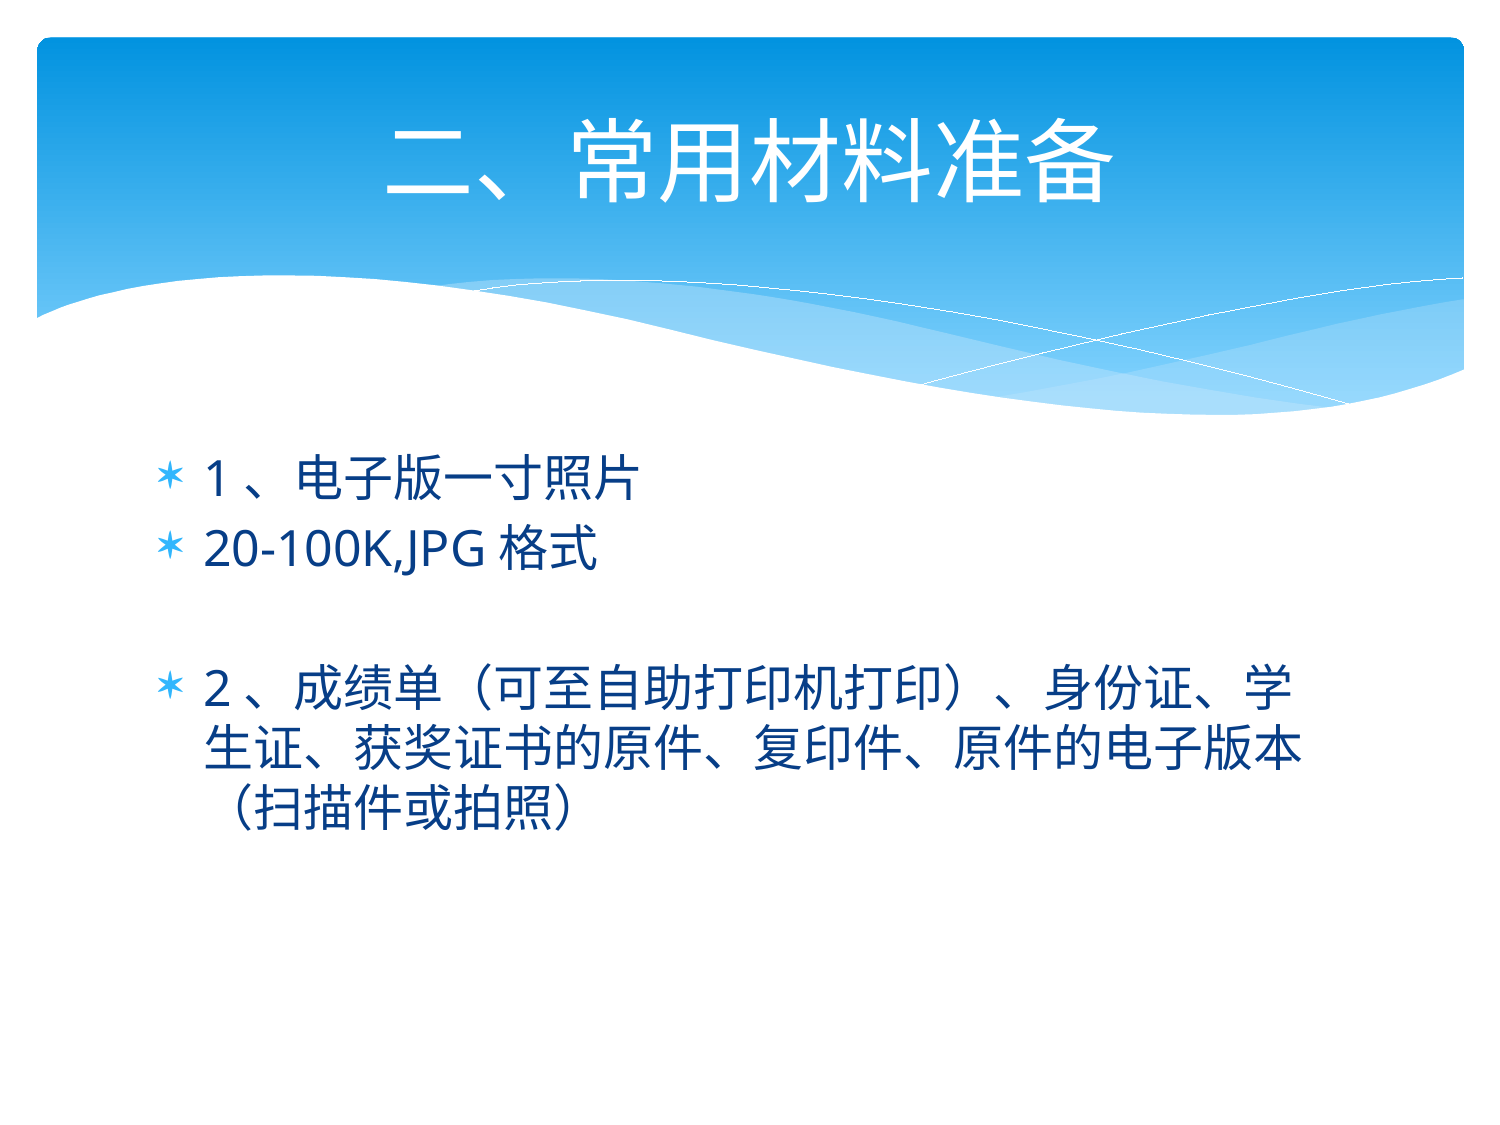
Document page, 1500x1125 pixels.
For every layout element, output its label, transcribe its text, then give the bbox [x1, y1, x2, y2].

title 二、常用材料准备 [75, 55, 1425, 261]
list 1、电子版一寸照片 20-100K,JPG格式 2、成绩单（可至自助打印机打印）、身份证、学生证、获奖证书的原件、复印件、原件的电子版本（扫描件或拍照） [143, 438, 1359, 1005]
